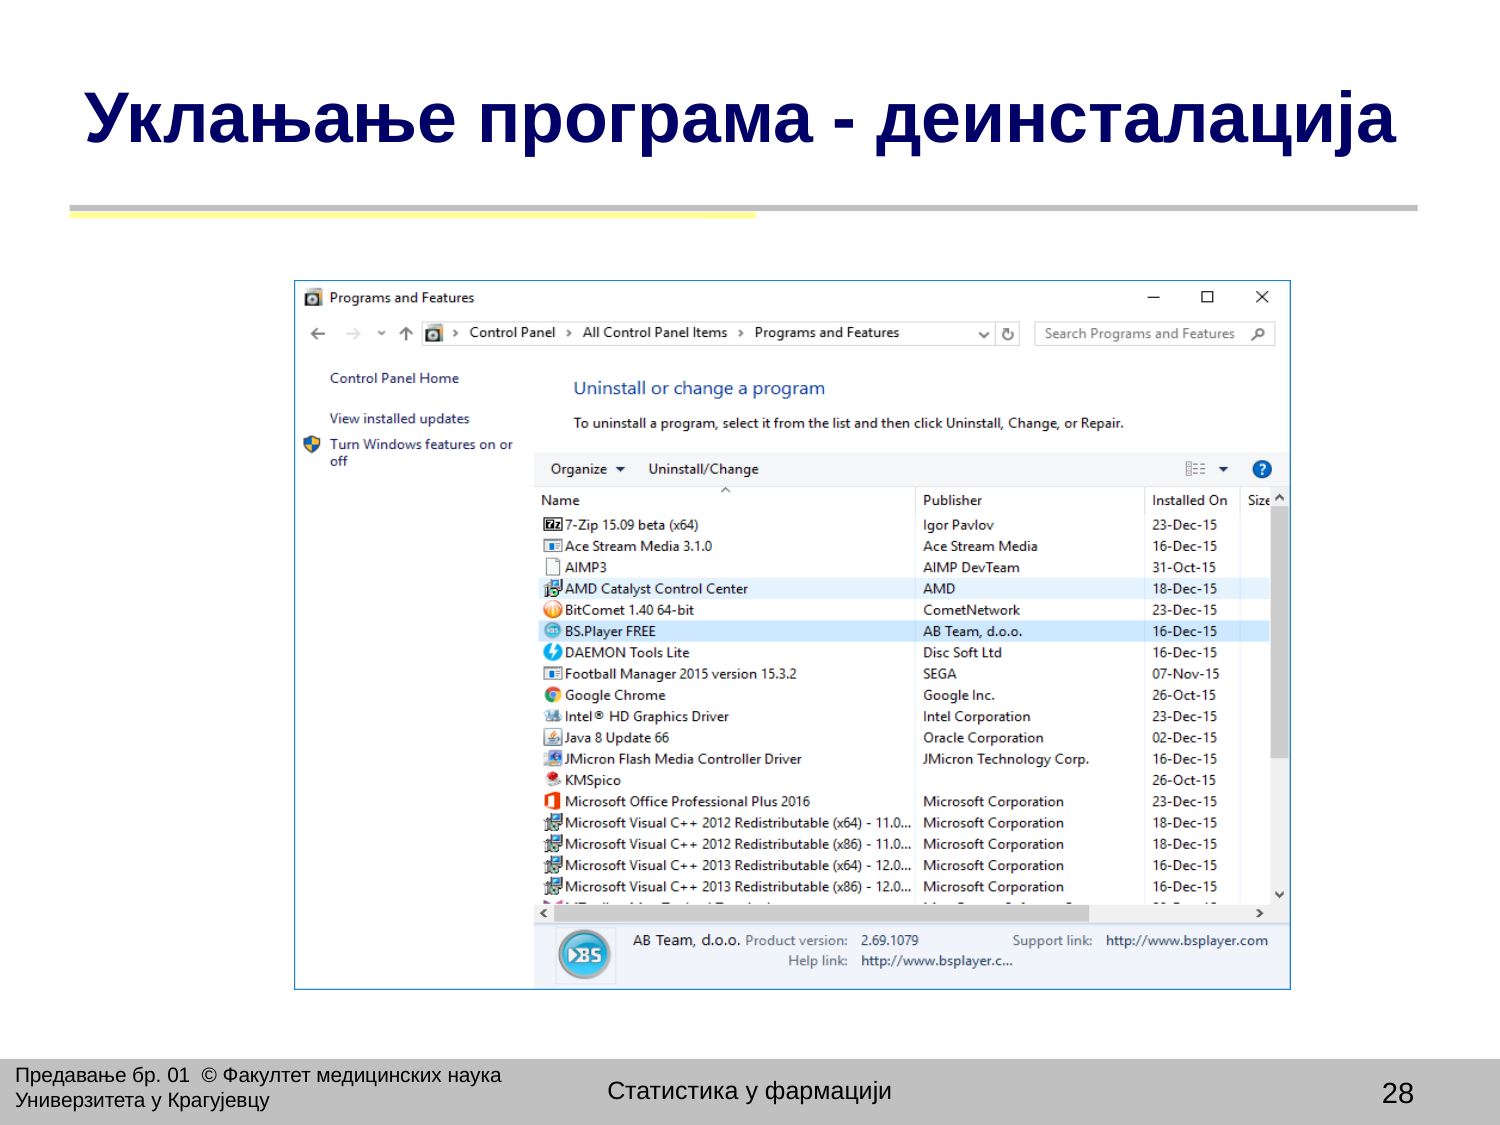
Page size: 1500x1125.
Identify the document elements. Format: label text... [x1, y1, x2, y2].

footer Статистика у фармацији [512, 1066, 988, 1125]
picture [294, 280, 1291, 990]
slide_number 28 [1079, 1066, 1430, 1125]
title Уклањање програма - деинсталација [69, 19, 1426, 208]
slide_number Предавање бр. 01 © Факултет медицинских наука Универзитета у Крагујевцу [0, 1053, 614, 1108]
